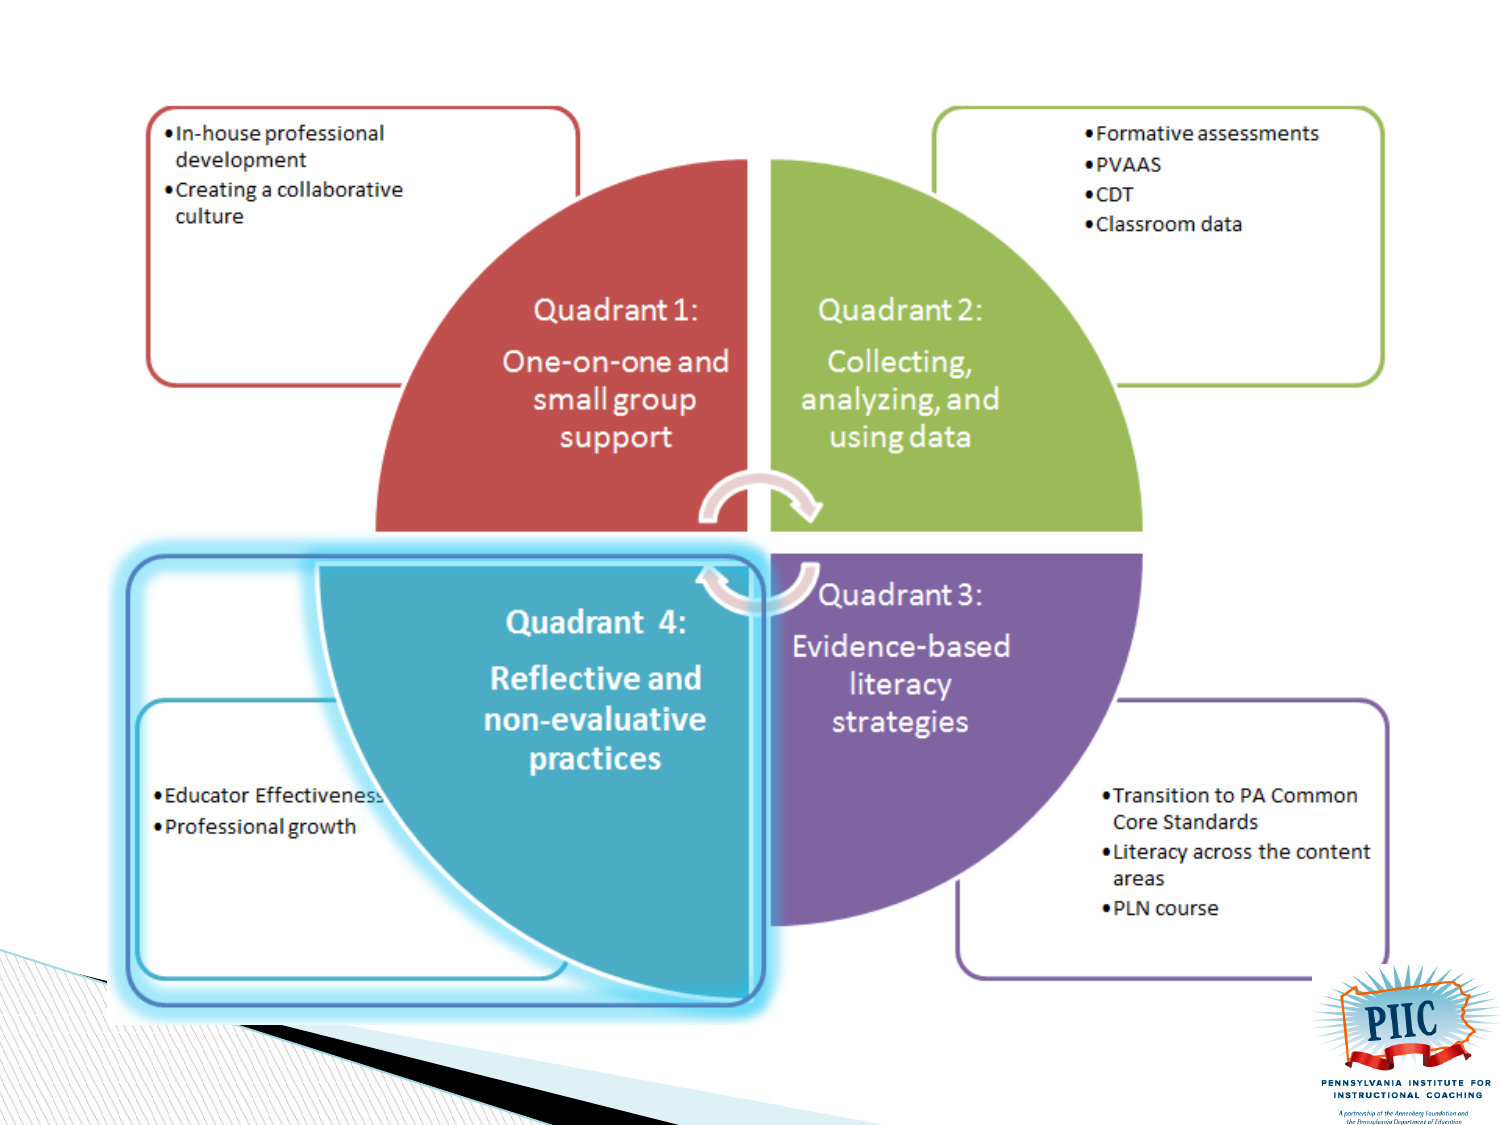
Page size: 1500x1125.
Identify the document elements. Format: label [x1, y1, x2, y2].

picture [106, 100, 1500, 1125]
